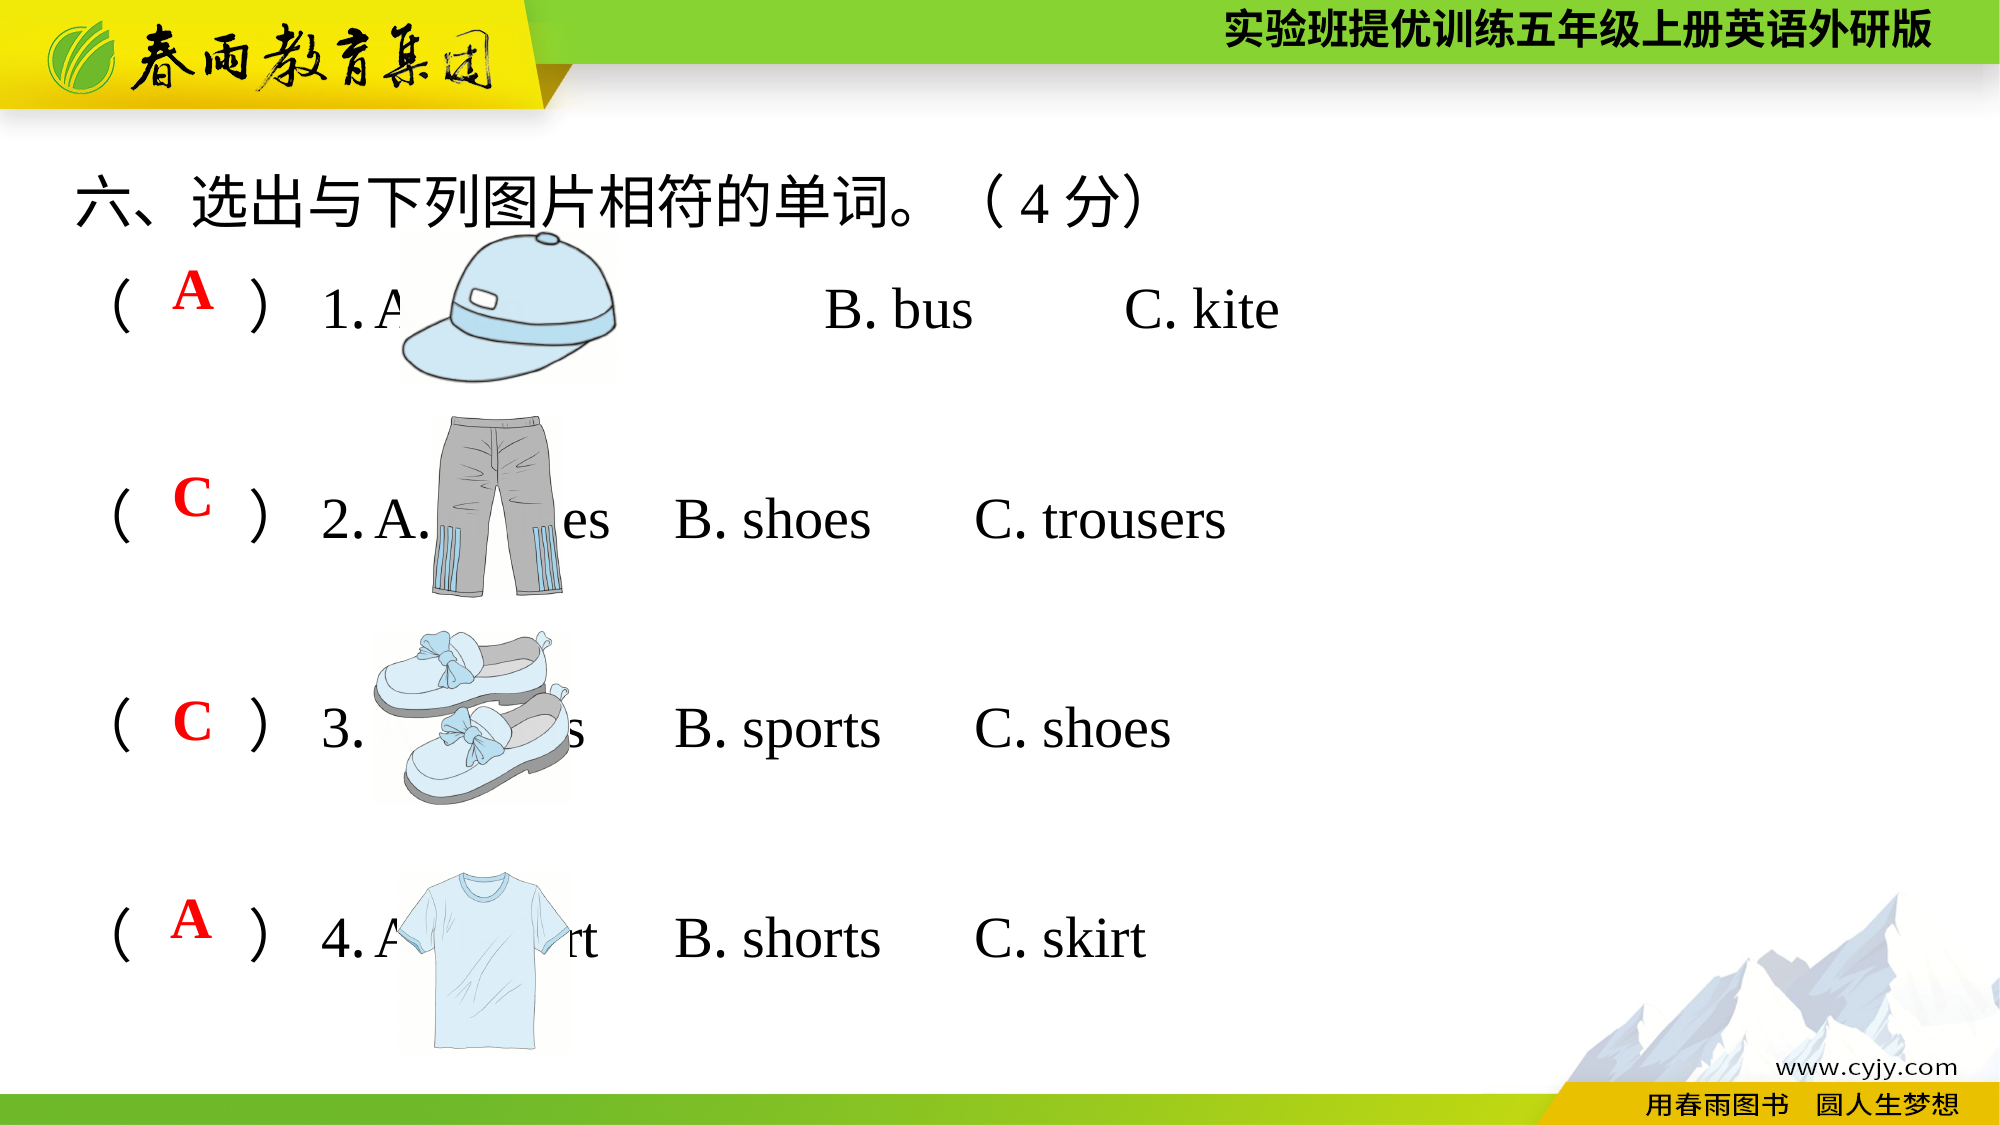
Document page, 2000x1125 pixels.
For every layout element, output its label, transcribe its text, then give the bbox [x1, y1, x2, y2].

list 六、选出与下列图片相符的单词。（4分） （ ）1. A. cap B. bus C. kite （ ）2. A. clothes B. shoes C. trousers （ ）3. A. shorts B. sports C. shoes （ ）4. A. T-shirt B. shorts C. skirt [59, 122, 1944, 986]
text_box C [157, 450, 230, 536]
text_box A [155, 872, 228, 958]
text_box C [157, 674, 230, 760]
picture [0, 0, 2000, 1125]
text_box A [157, 243, 230, 329]
